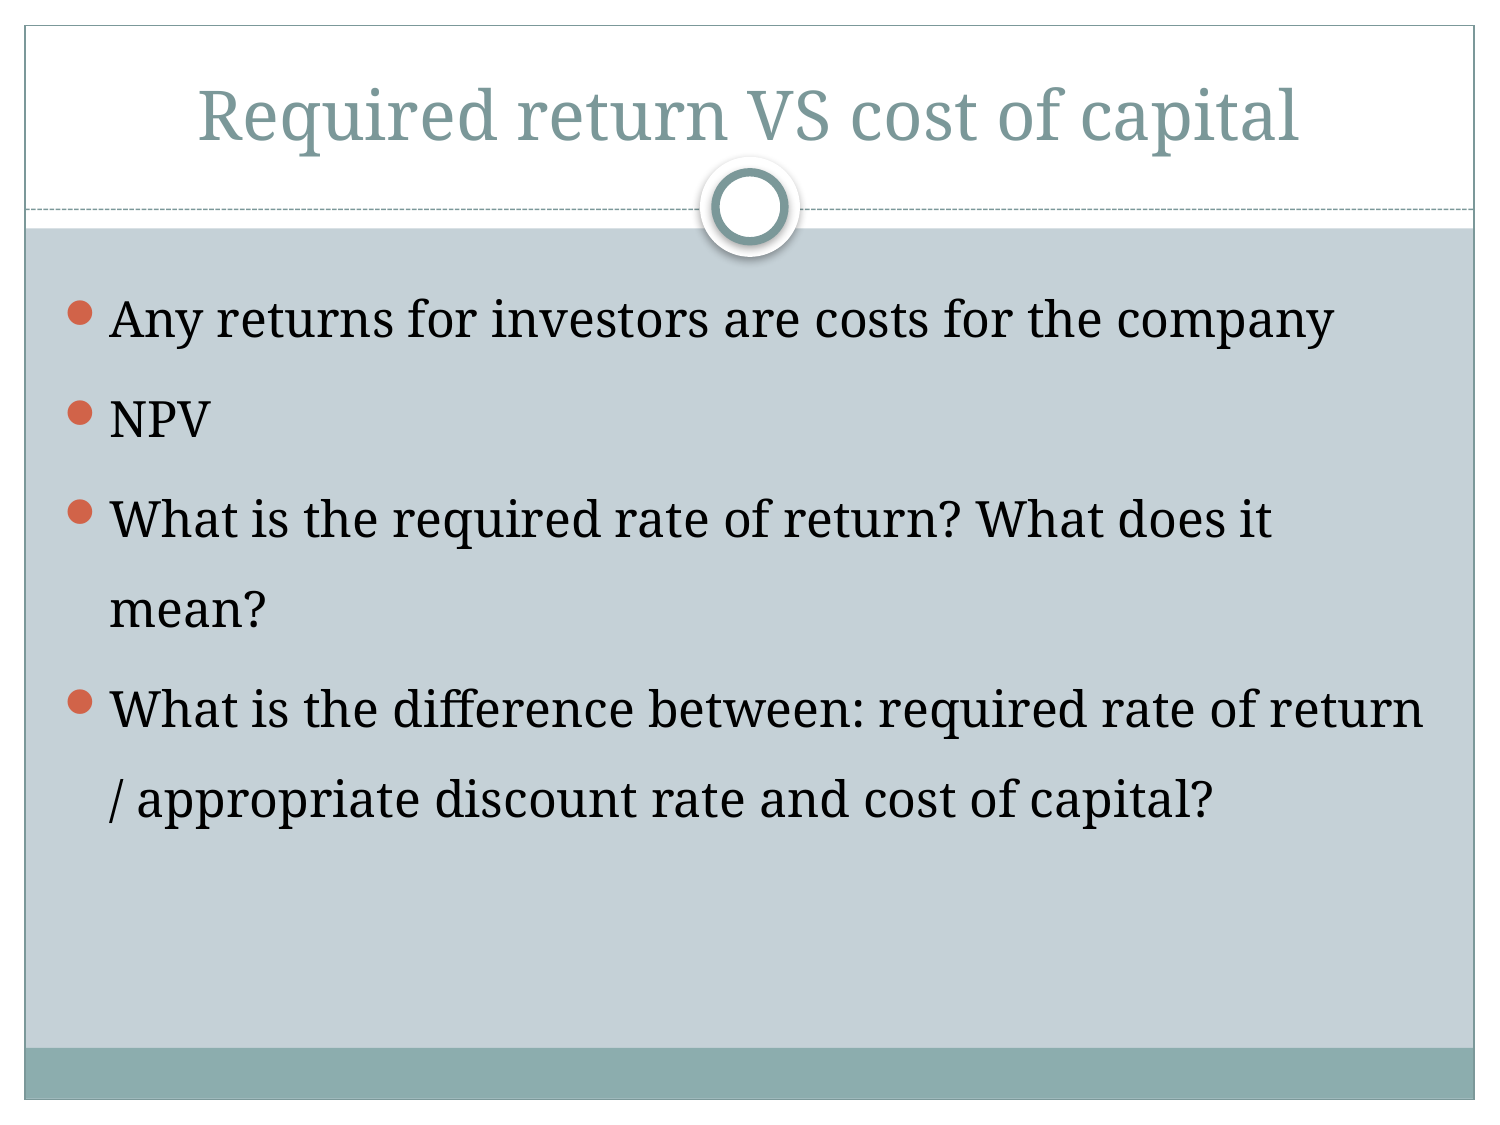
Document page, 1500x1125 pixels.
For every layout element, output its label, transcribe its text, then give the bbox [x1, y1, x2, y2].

title Required return VS cost of capital [49, 37, 1450, 162]
list Any returns for investors are costs for the company NPV What is the required rate of return? What does it mean? What is the difference between: required rate of return / appropriate discount rate and cost of capital? [49, 250, 1445, 1001]
